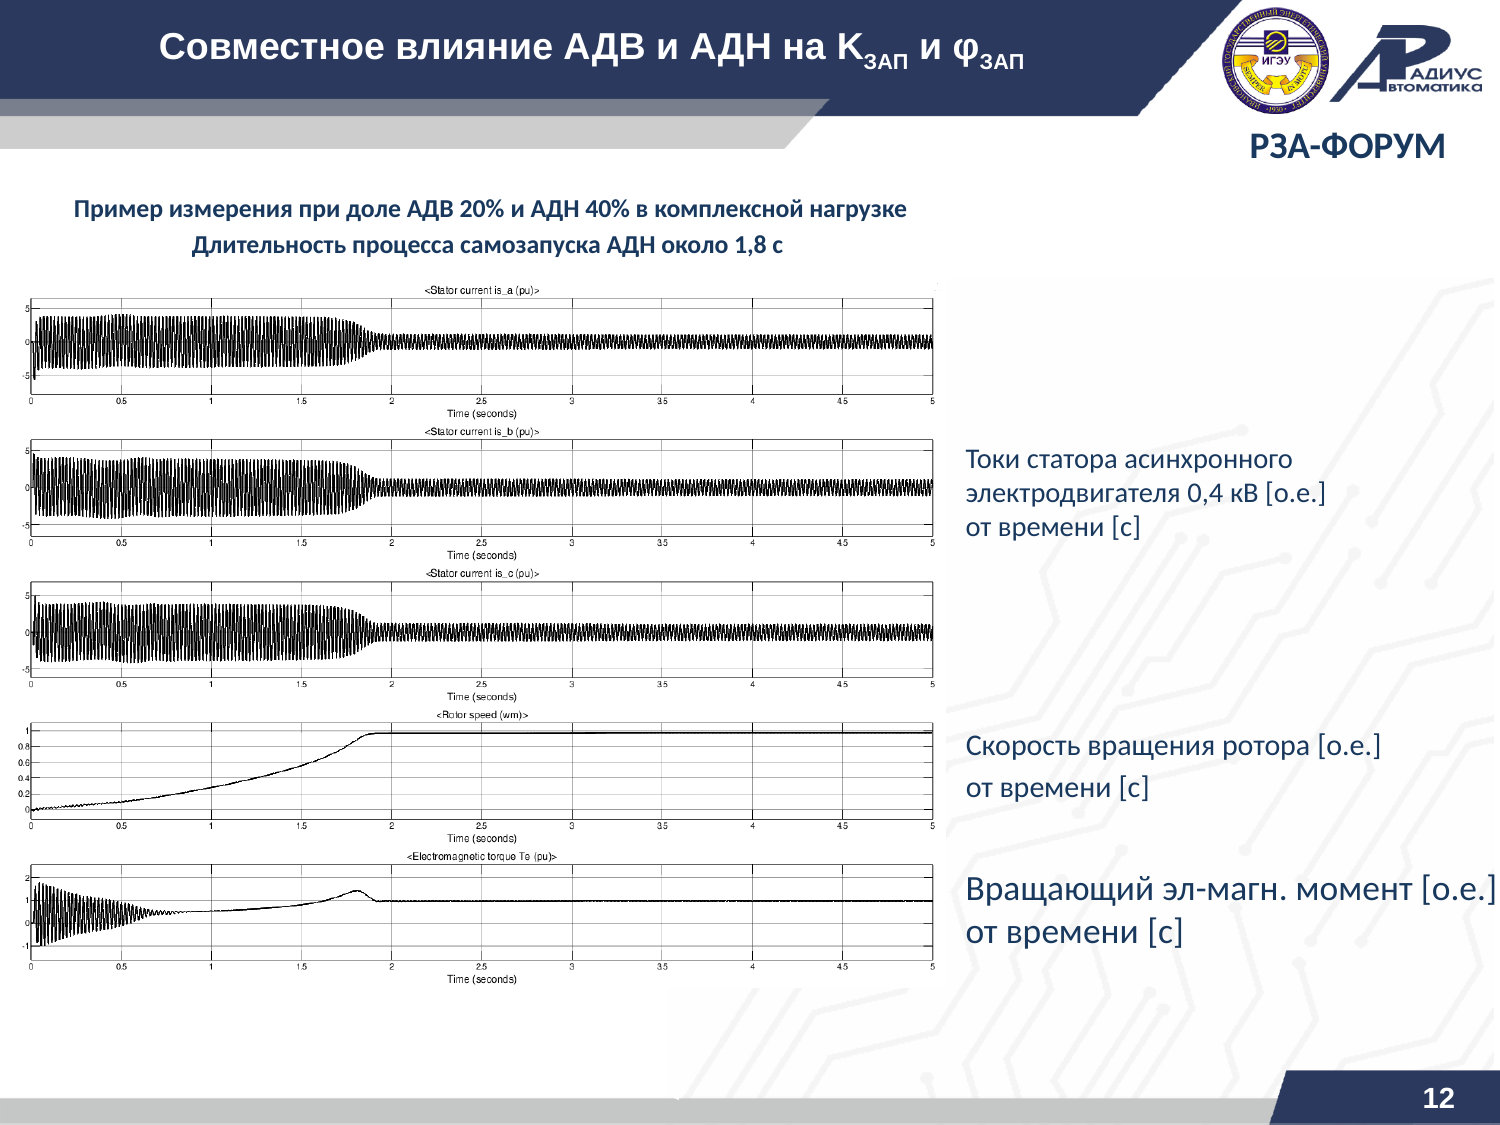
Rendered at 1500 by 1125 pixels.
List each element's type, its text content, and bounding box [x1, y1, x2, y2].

picture [0, 0, 1483, 150]
list Пример измерения при доле АДВ 20% и АДН 40% в комплексной нагрузке Длительность процесса самозапуска АДН около 1,8 с [0, 184, 988, 268]
picture [0, 276, 1500, 1125]
text_box РЗА-ФОРУМ [1234, 114, 1462, 174]
